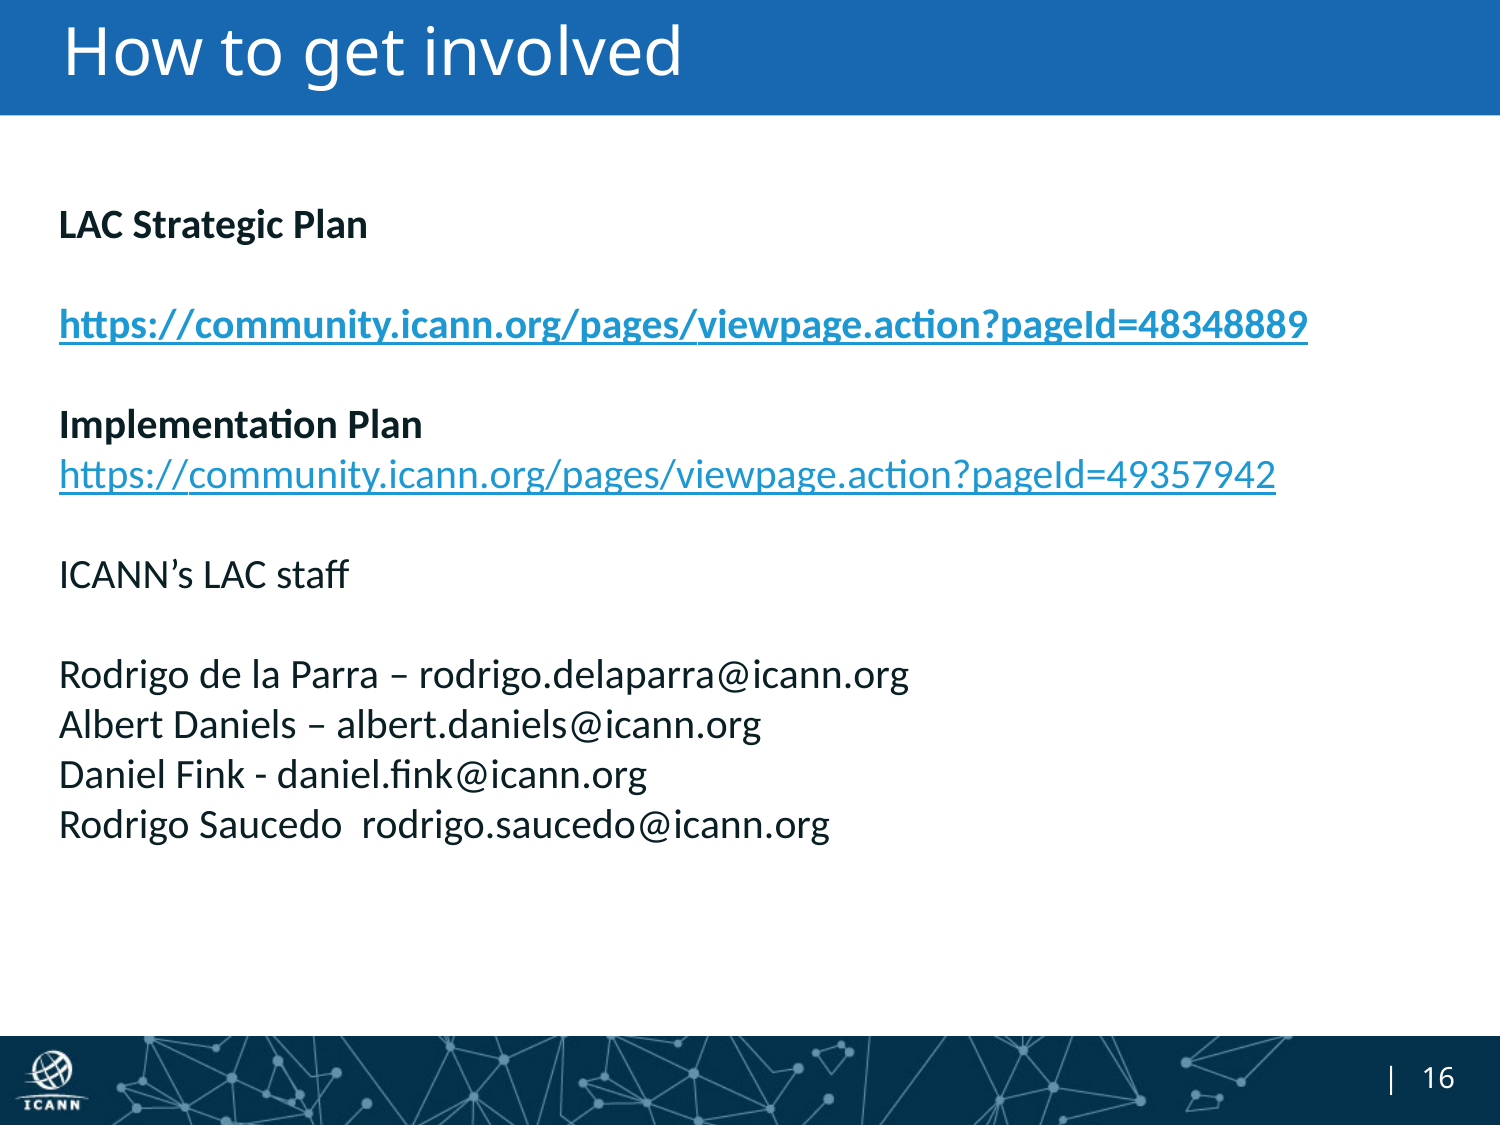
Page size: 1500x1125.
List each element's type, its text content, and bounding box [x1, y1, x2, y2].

title How to get involved [0, 0, 1500, 116]
text_box LAC Strategic Plan https://community.icann.org/pages/viewpage.action?pageId=48348889 Implementation Plan https://community.icann.org/pages/viewpage.action?pageId=49357942 ICANN’s LAC staff Rodrigo de la Parra – rodrigo.delaparra@icann.org Albert Daniels – albert.daniels@icann.org Daniel Fink - daniel.fink@icann.org Rodrigo Saucedo rodrigo.saucedo@icann.org [43, 139, 1463, 855]
picture [0, 1036, 1500, 1125]
